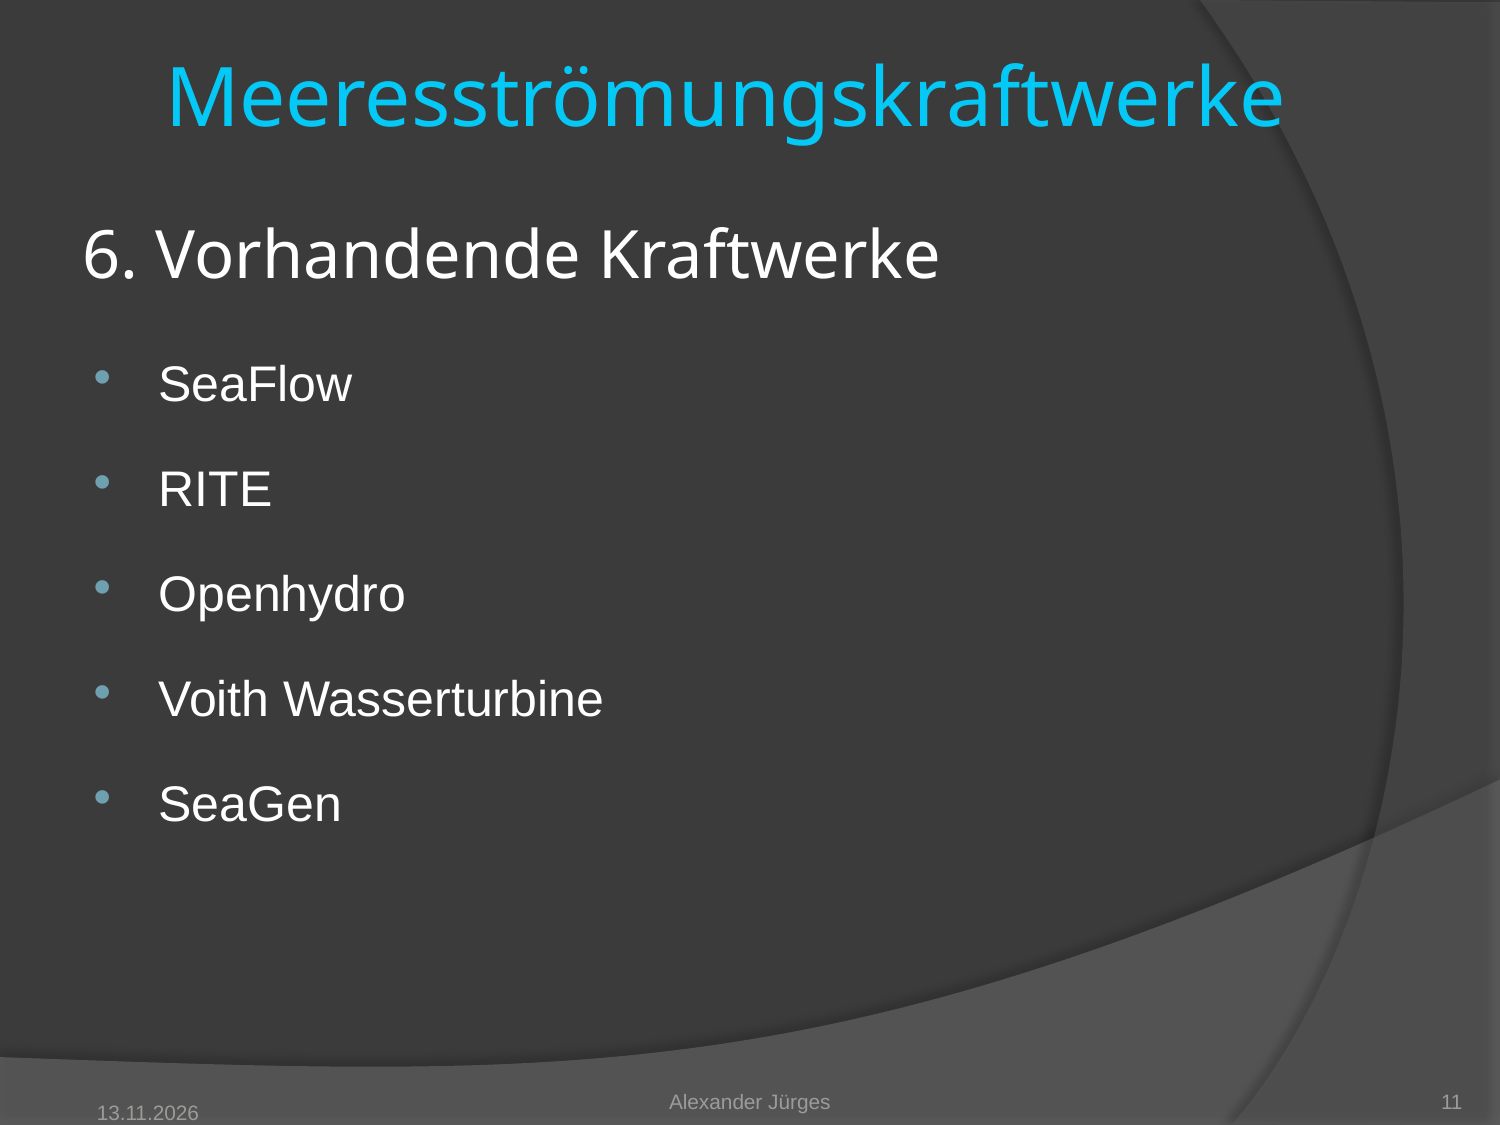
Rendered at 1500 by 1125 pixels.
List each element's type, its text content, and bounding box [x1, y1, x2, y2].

list SeaFlow RITE Openhydro Voith Wasserturbine SeaGen [75, 344, 1300, 997]
text_box Meeresströmungskraftwerke [157, 0, 1383, 187]
slide_number 11 [1337, 1053, 1463, 1114]
footer Alexander Jürges [512, 1053, 988, 1114]
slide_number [82, 1065, 432, 1125]
text_box 6. Vorhandende Kraftwerke [74, 187, 1500, 317]
